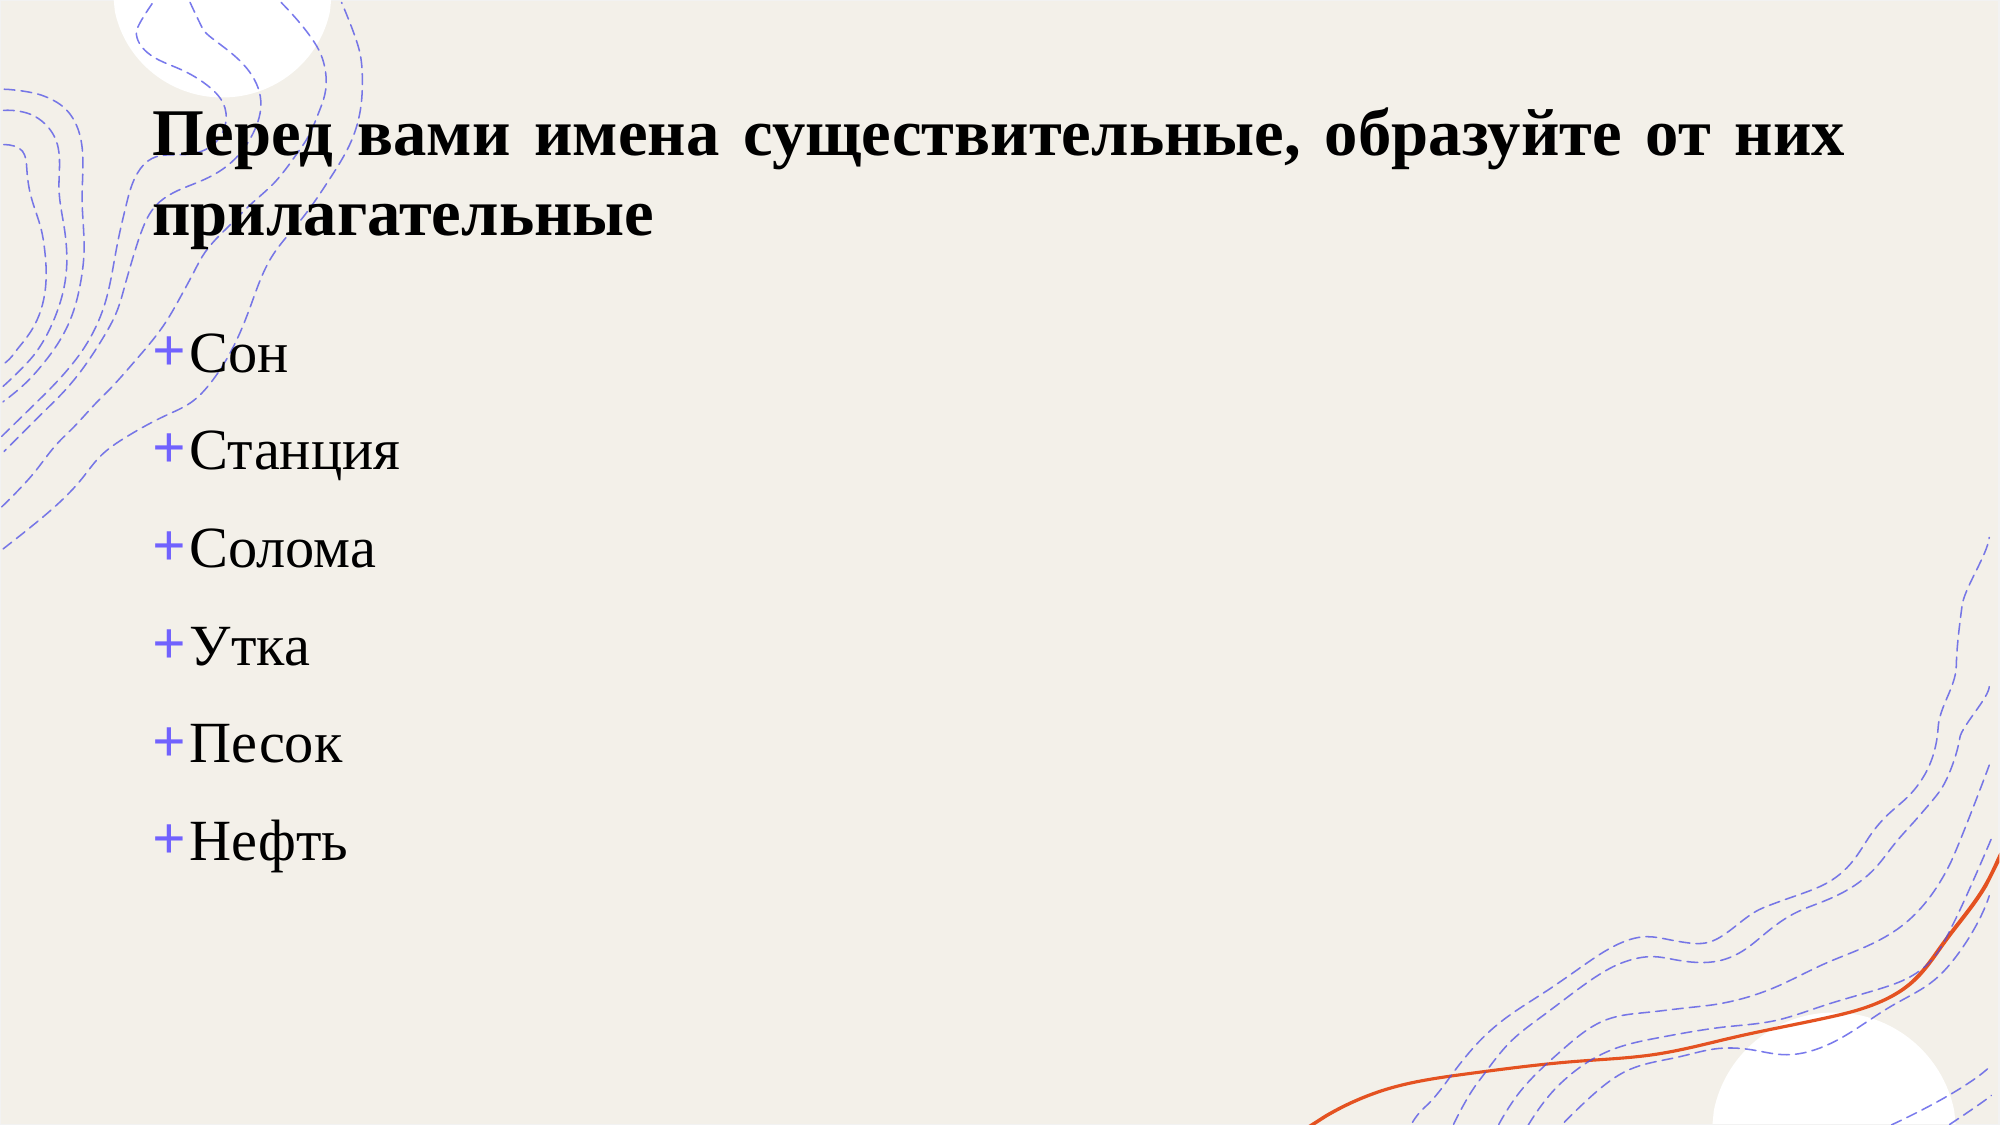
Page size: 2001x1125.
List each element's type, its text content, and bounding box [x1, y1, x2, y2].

title Перед вами имена существительные, образуйте от них прилагательные [137, 59, 1863, 278]
list Сон Станция Солома Утка Песок Нефть [137, 299, 1863, 1014]
